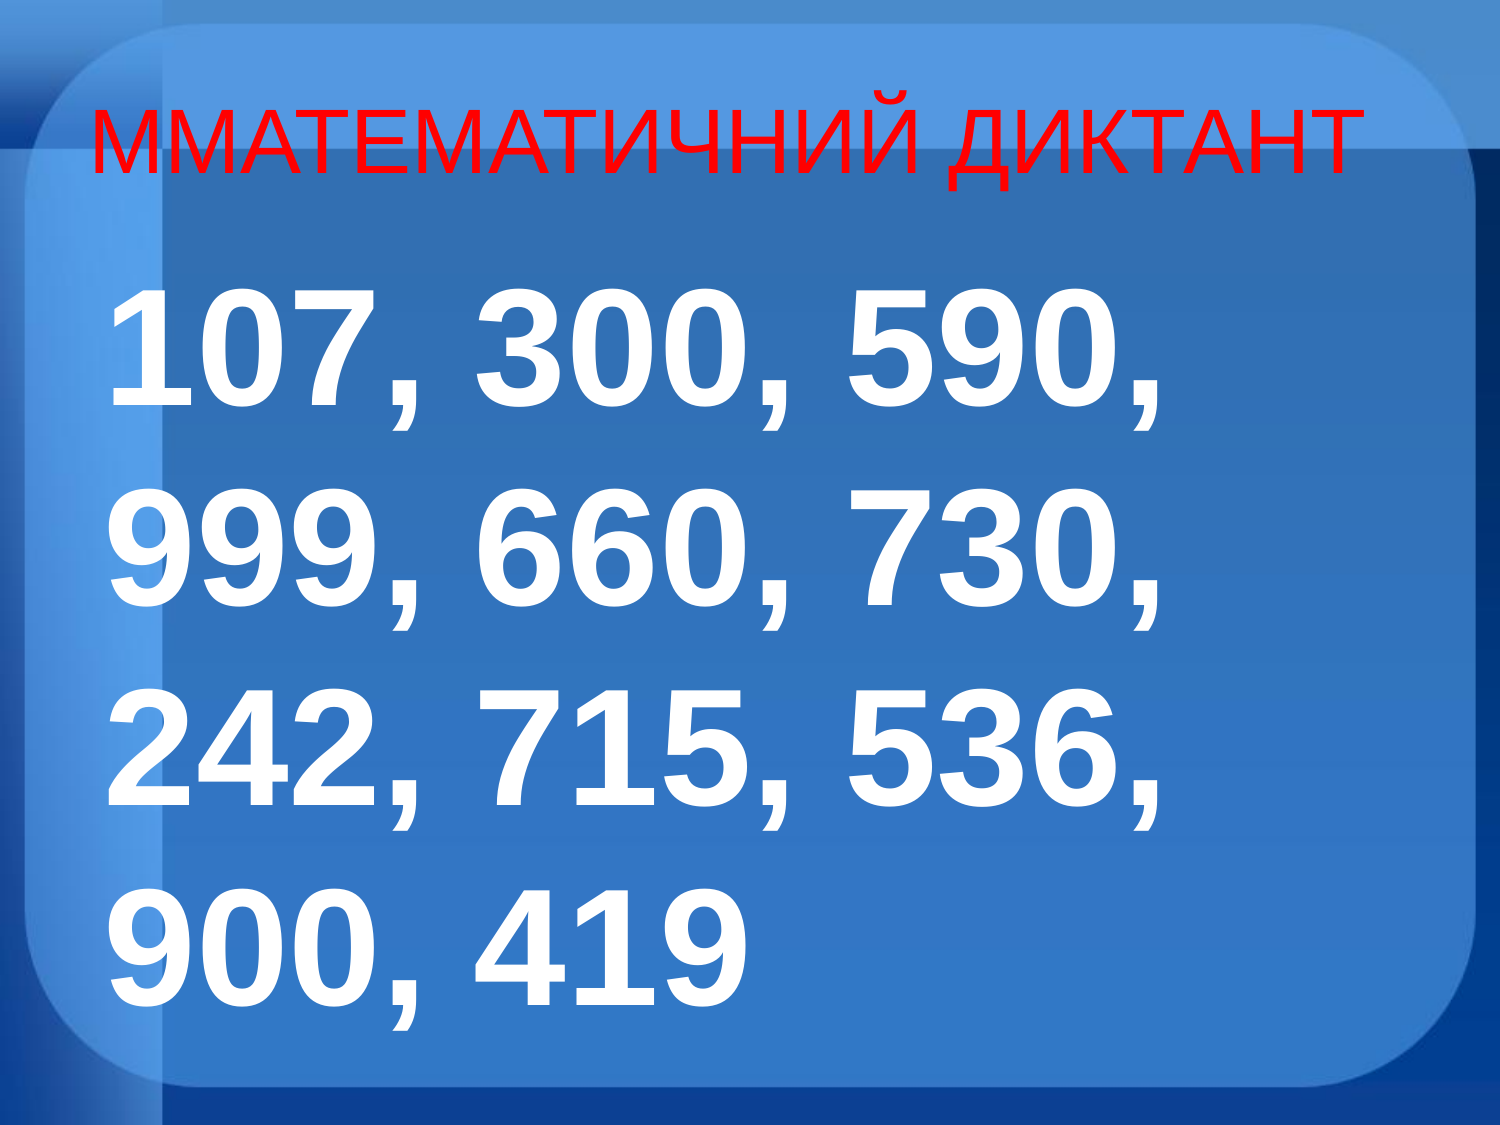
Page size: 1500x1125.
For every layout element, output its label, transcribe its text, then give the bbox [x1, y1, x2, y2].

picture [0, 0, 1500, 1125]
list 107, 300, 590, 999, 660, 730, 242, 715, 536, 900, 419 [88, 231, 1426, 1095]
title ММАТЕМАТИЧНИЙ ДИКТАНТ [52, 42, 1404, 231]
